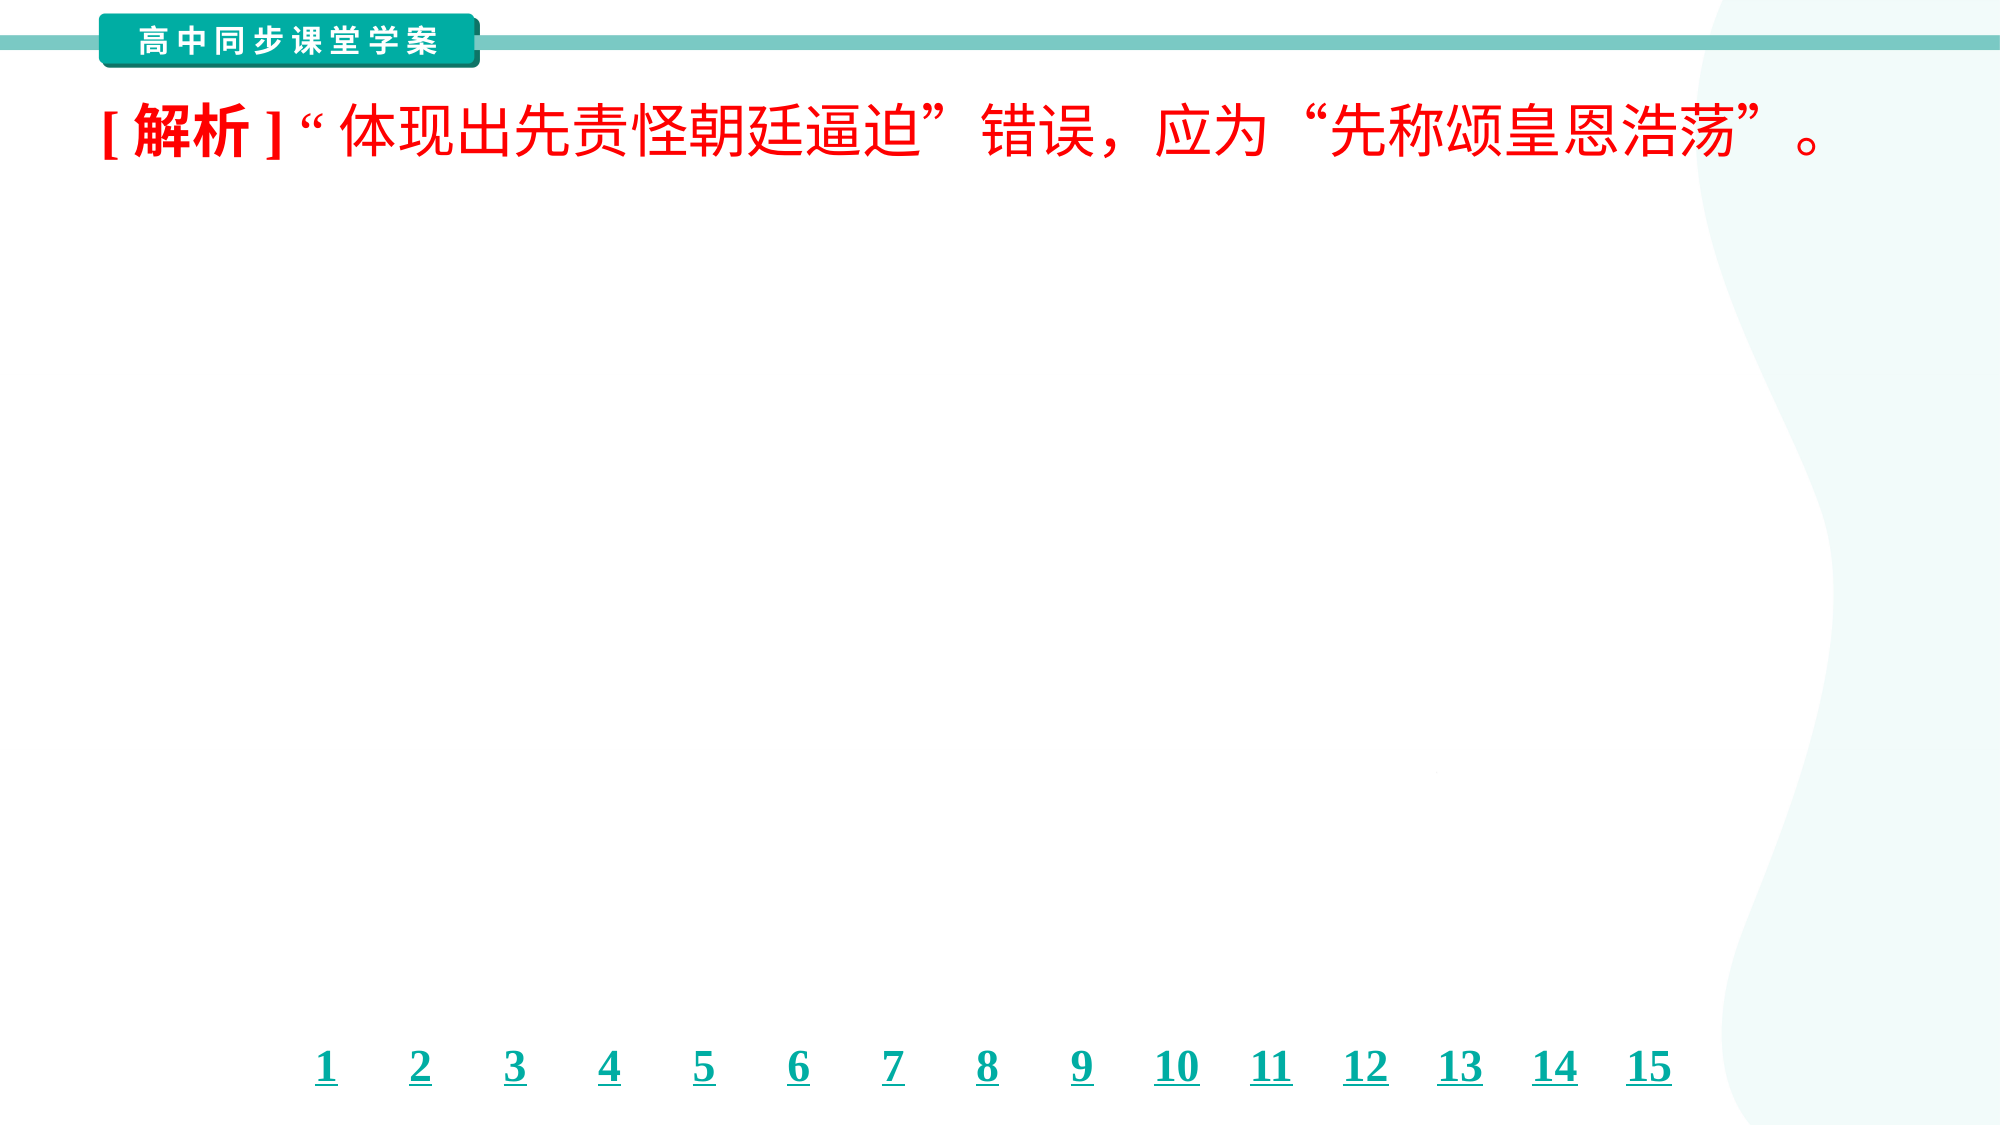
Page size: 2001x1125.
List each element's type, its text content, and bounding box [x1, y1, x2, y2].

text_box [解析] “体现出先责怪朝廷逼迫”错误，应为“先称颂皇恩浩荡”。 [100, 76, 1899, 157]
picture [0, 0, 2000, 1125]
